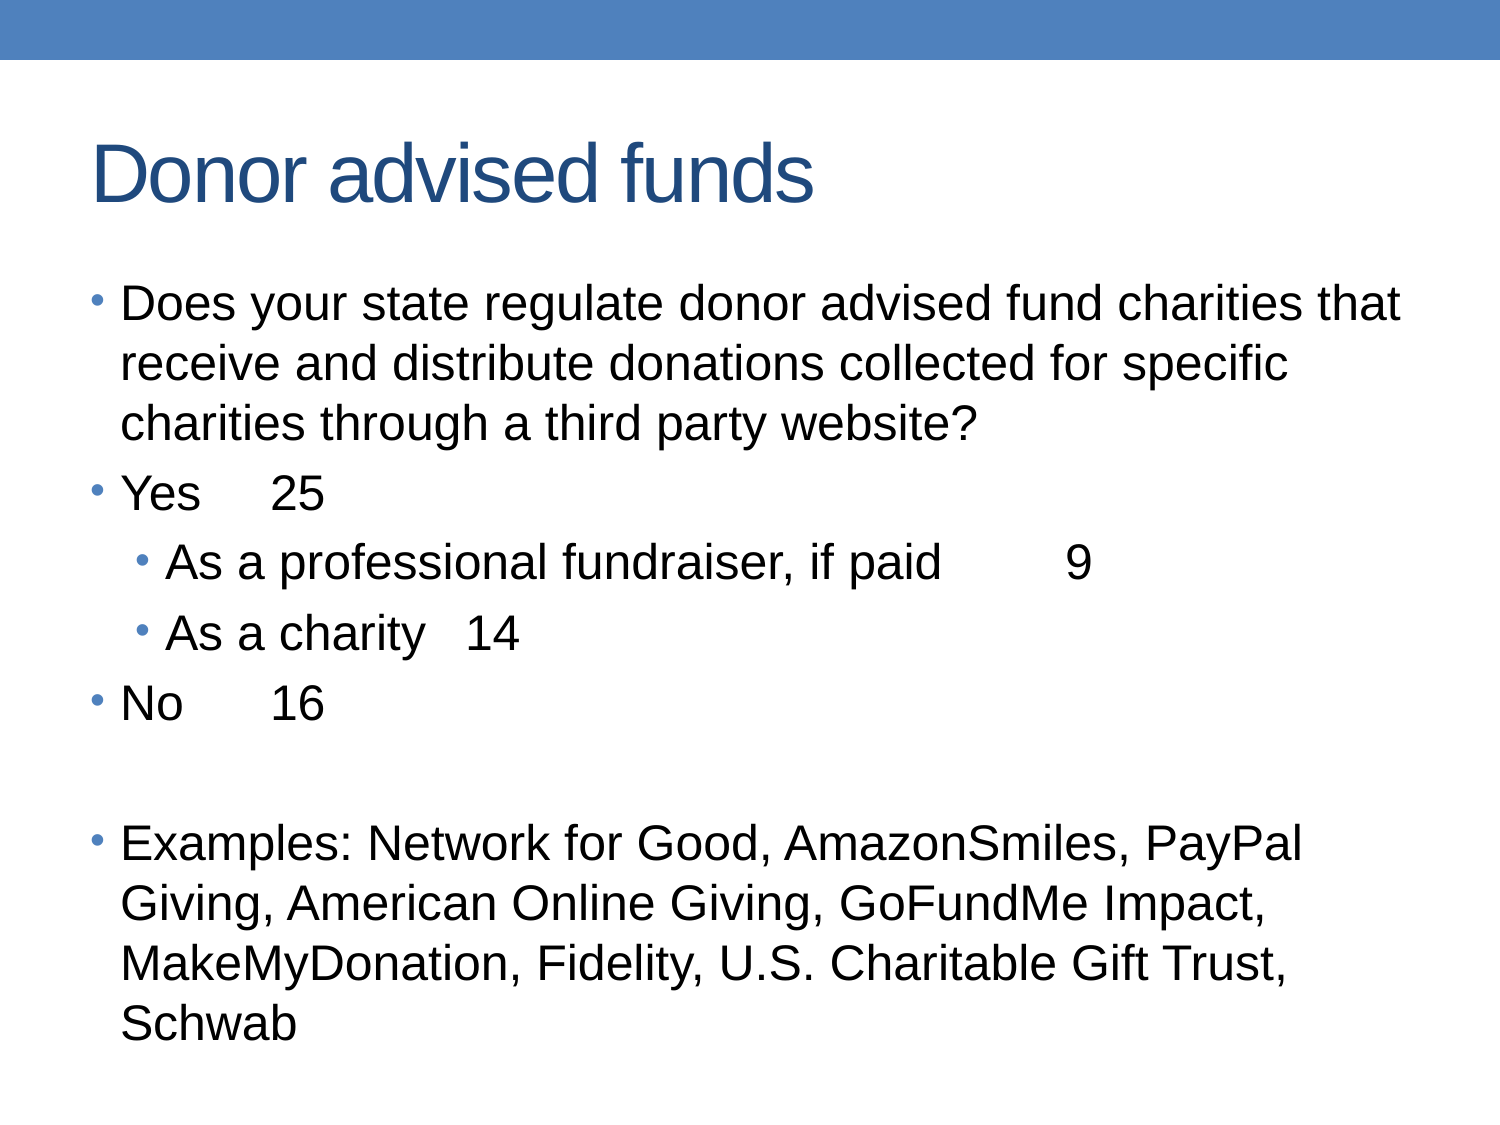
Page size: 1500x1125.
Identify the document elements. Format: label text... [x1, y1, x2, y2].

title Donor advised funds [75, 87, 1425, 250]
list Does your state regulate donor advised fund charities that receive and distribute donations collected for specific charities through a third party website? Yes 25 As a professional fundraiser, if paid 9 As a charity 14 No 16 Examples: Network for Good, AmazonSmiles, PayPal Giving, American Online Giving, GoFundMe Impact, MakeMyDonation, Fidelity, U.S. Charitable Gift Trust, Schwab [75, 262, 1425, 1063]
